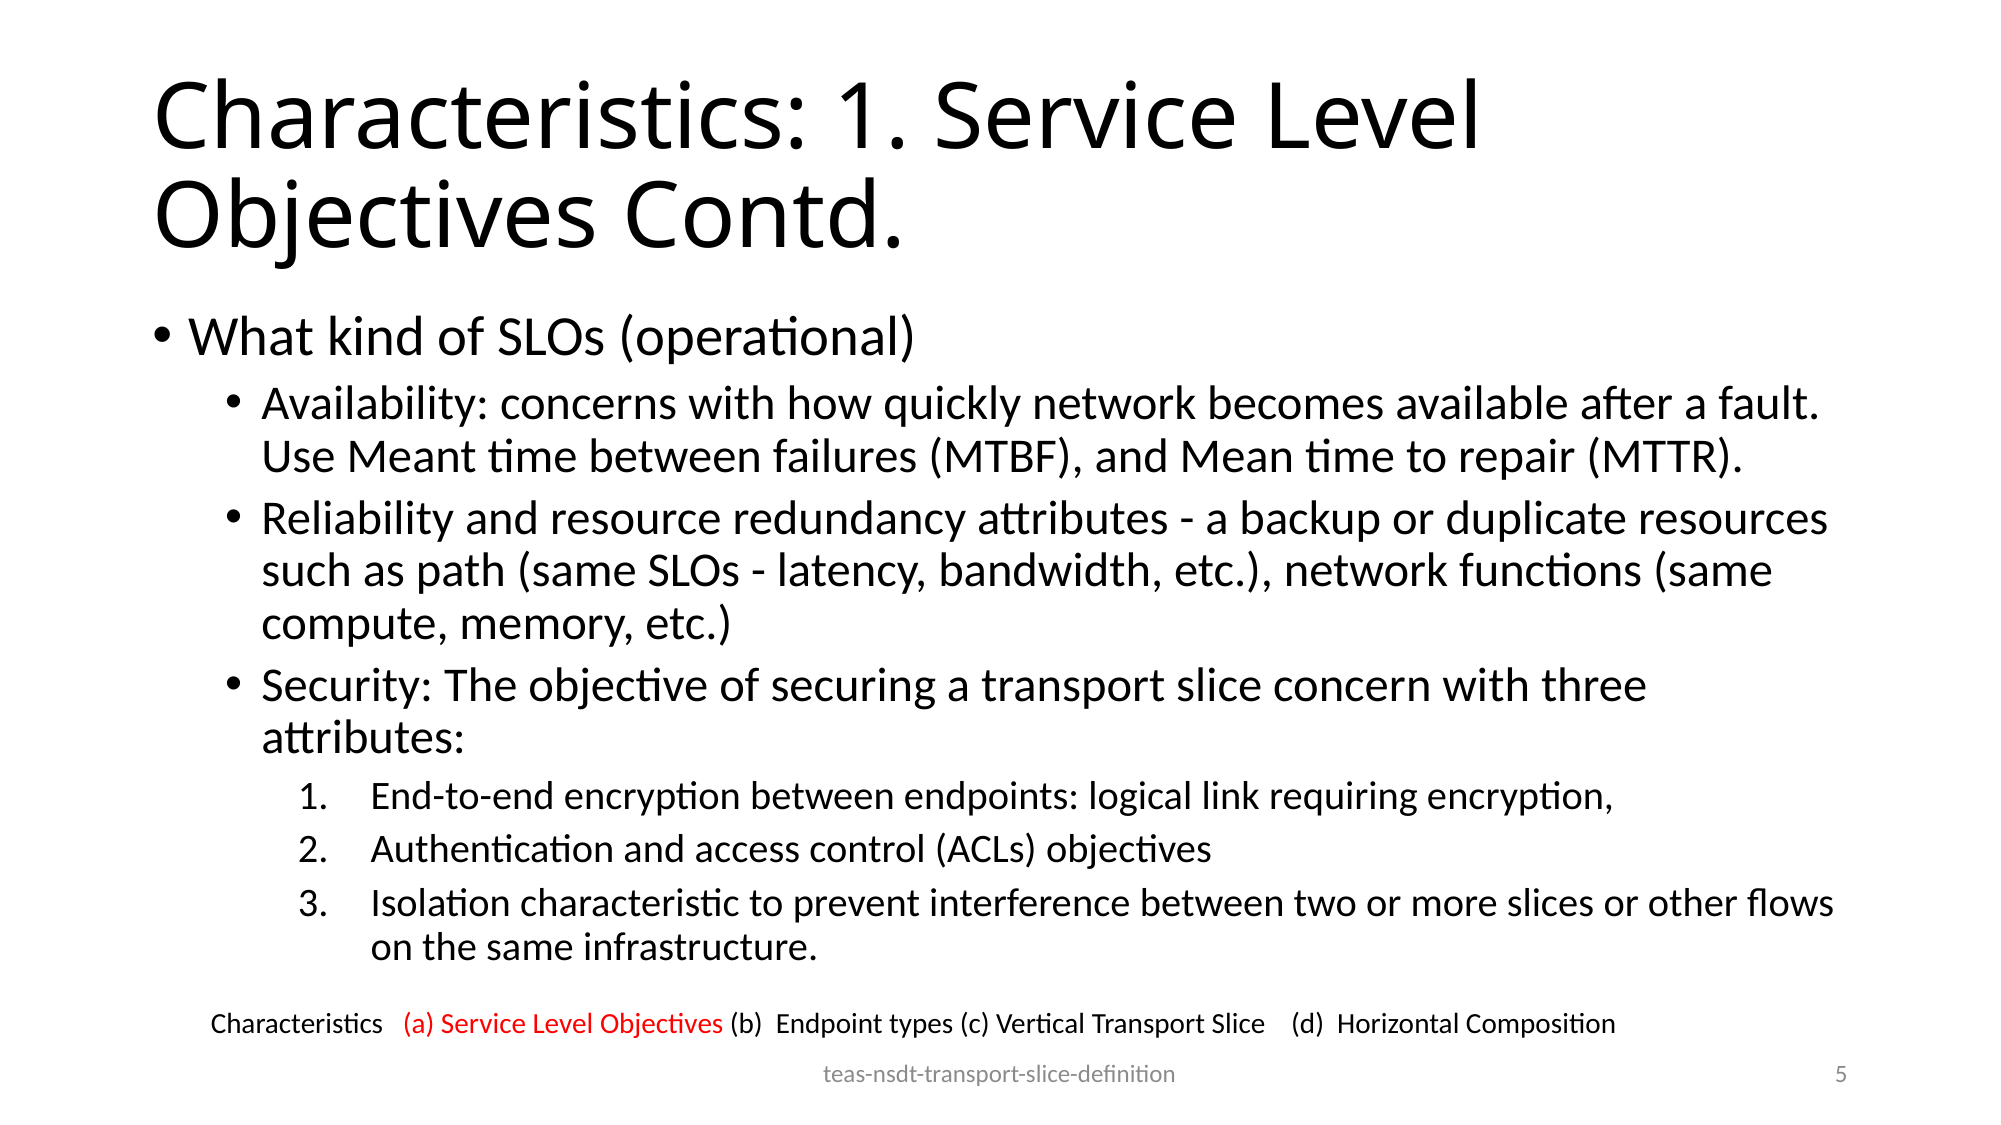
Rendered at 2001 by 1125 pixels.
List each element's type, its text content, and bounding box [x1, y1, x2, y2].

list What kind of SLOs (operational) Availability: concerns with how quickly network becomes available after a fault. Use Meant time between failures (MTBF), and Mean time to repair (MTTR). Reliability and resource redundancy attributes - a backup or duplicate resources such as path (same SLOs - latency, bandwidth, etc.), network functions (same compute, memory, etc.) Security: The objective of securing a transport slice concern with three attributes: End-to-end encryption between endpoints: logical link requiring encryption, Authentication and access control (ACLs) objectives Isolation characteristic to prevent interference between two or more slices or other flows on the same infrastructure. [137, 299, 1863, 1014]
text_box Characteristics (a) Service Level Objectives (b) Endpoint types (c) Vertical Transport Slice (d) Horizontal Composition [196, 996, 1804, 1047]
slide_number 5 [1412, 1042, 1863, 1103]
title Characteristics: 1. Service Level Objectives Contd. [137, 59, 1863, 278]
footer teas-nsdt-transport-slice-definition [662, 1047, 1338, 1103]
